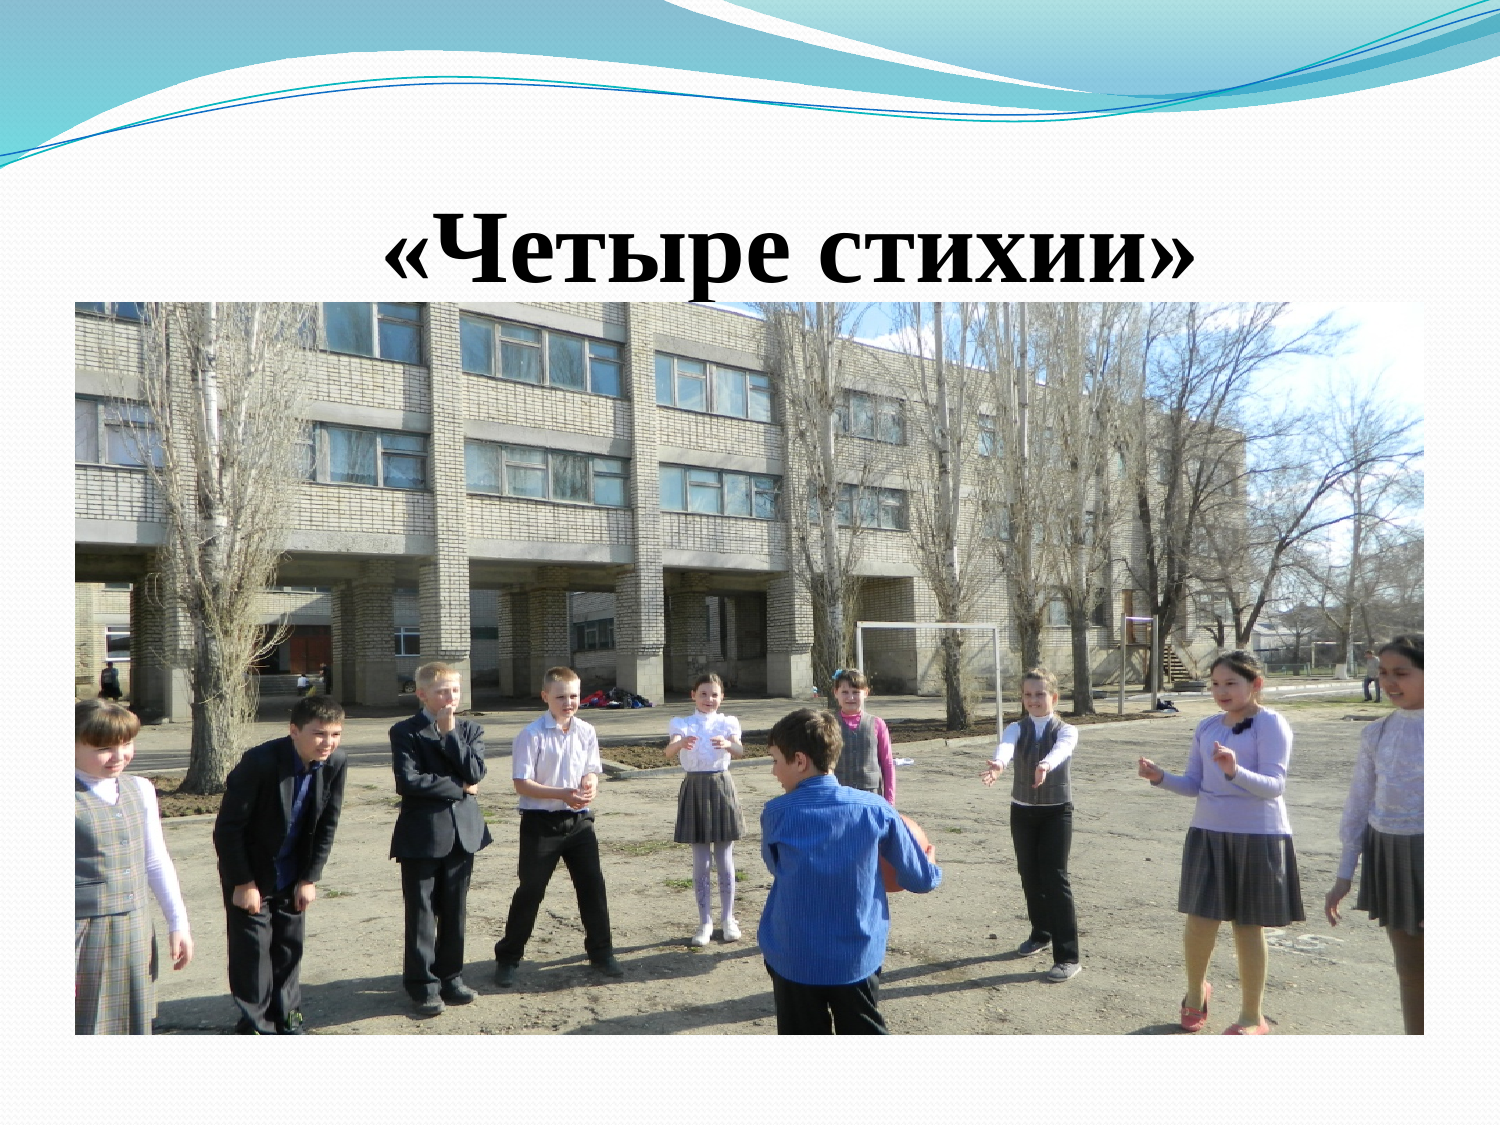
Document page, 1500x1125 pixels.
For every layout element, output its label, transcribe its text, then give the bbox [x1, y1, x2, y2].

title «Четыре стихии» [75, 115, 1425, 303]
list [74, 302, 1424, 1036]
